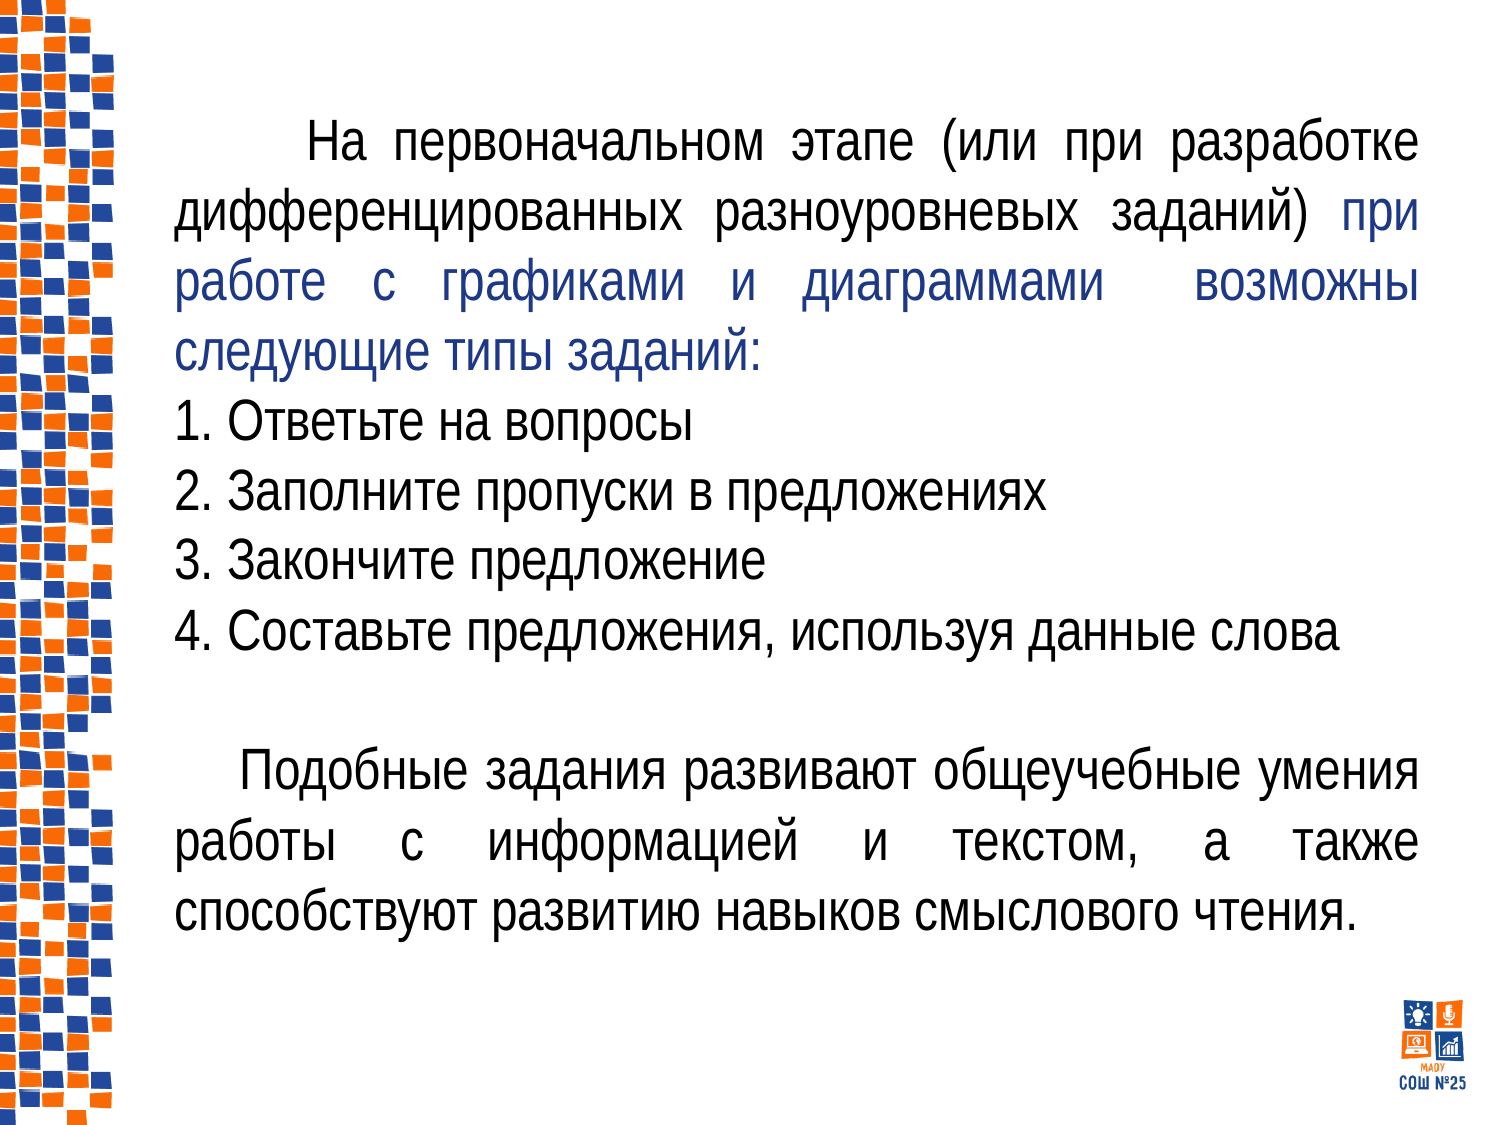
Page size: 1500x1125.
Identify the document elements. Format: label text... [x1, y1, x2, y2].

picture [0, 0, 184, 1125]
picture [1399, 999, 1467, 1090]
text_box На первоначальном этапе (или при разработке дифференцированных разноуровневых заданий) при работе с графиками и диаграммами возможны следующие типы заданий: 1. Ответьте на вопросы 2. Заполните пропуски в предложениях 3. Закончите предложение 4. Составьте предложения, используя данные слова Подобные задания развивают общеучебные умения работы с информацией и текстом, а также способствуют развитию навыков смыслового чтения. [187, 94, 1436, 949]
